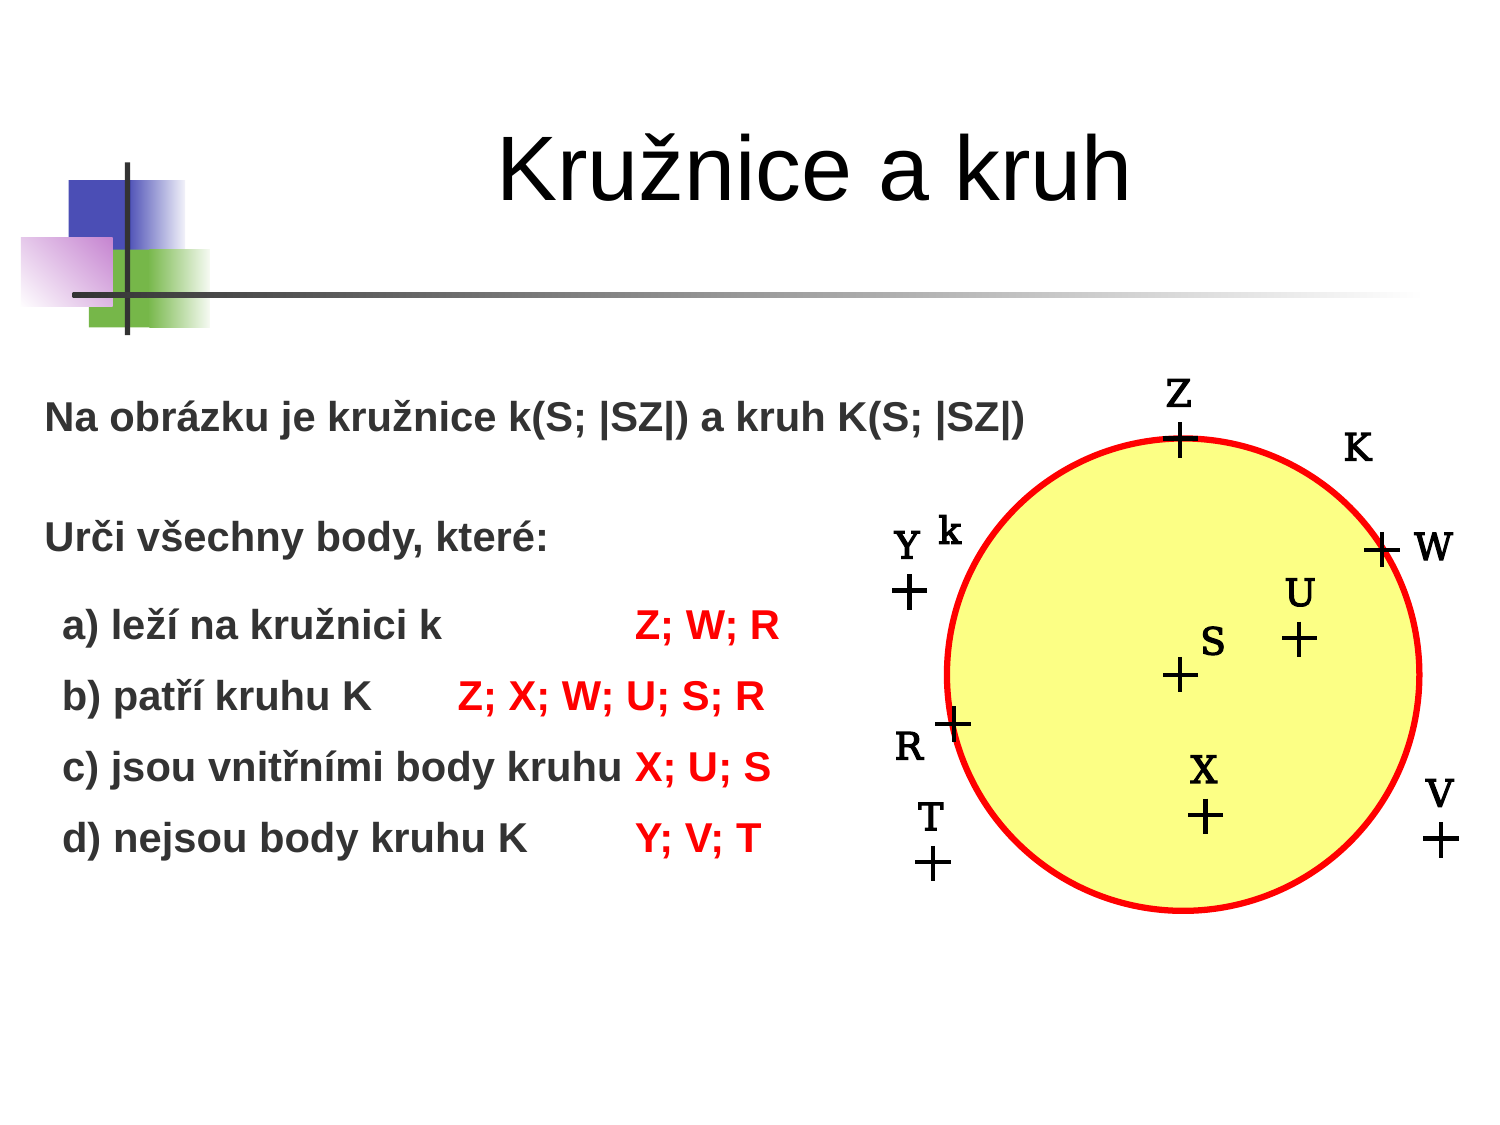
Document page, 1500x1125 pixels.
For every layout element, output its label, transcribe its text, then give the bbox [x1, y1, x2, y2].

text_box T [903, 785, 963, 846]
text_box Y [879, 513, 939, 574]
text_box d) nejsou body kruhu K [47, 803, 605, 868]
text_box Z; X; W; U; S; R [442, 661, 835, 727]
text_box U [1269, 560, 1329, 621]
text_box Urči všechny body, které: [29, 501, 640, 567]
text_box W [1399, 515, 1459, 575]
text_box S [1185, 609, 1245, 670]
text_box Na obrázku je kružnice k(S; |SZ|) a kruh K(S; |SZ|) [29, 382, 1117, 448]
text_box X [1175, 738, 1235, 798]
text_box Y; V; T [620, 803, 845, 868]
text_box R [879, 714, 939, 775]
text_box Kružnice a kruh [206, 101, 1424, 227]
text_box V [1411, 761, 1471, 822]
text_box X; U; S [620, 732, 845, 798]
text_box Z; W; R [620, 590, 824, 656]
text_box [946, 438, 1420, 911]
text_box K [1328, 415, 1388, 476]
text_box a) leží na kružnici k [47, 590, 615, 656]
text_box c) jsou vnitřními body kruhu [47, 732, 620, 798]
text_box b) patří kruhu K [47, 661, 442, 727]
text_box k [923, 498, 983, 559]
text_box Z [1150, 361, 1210, 422]
